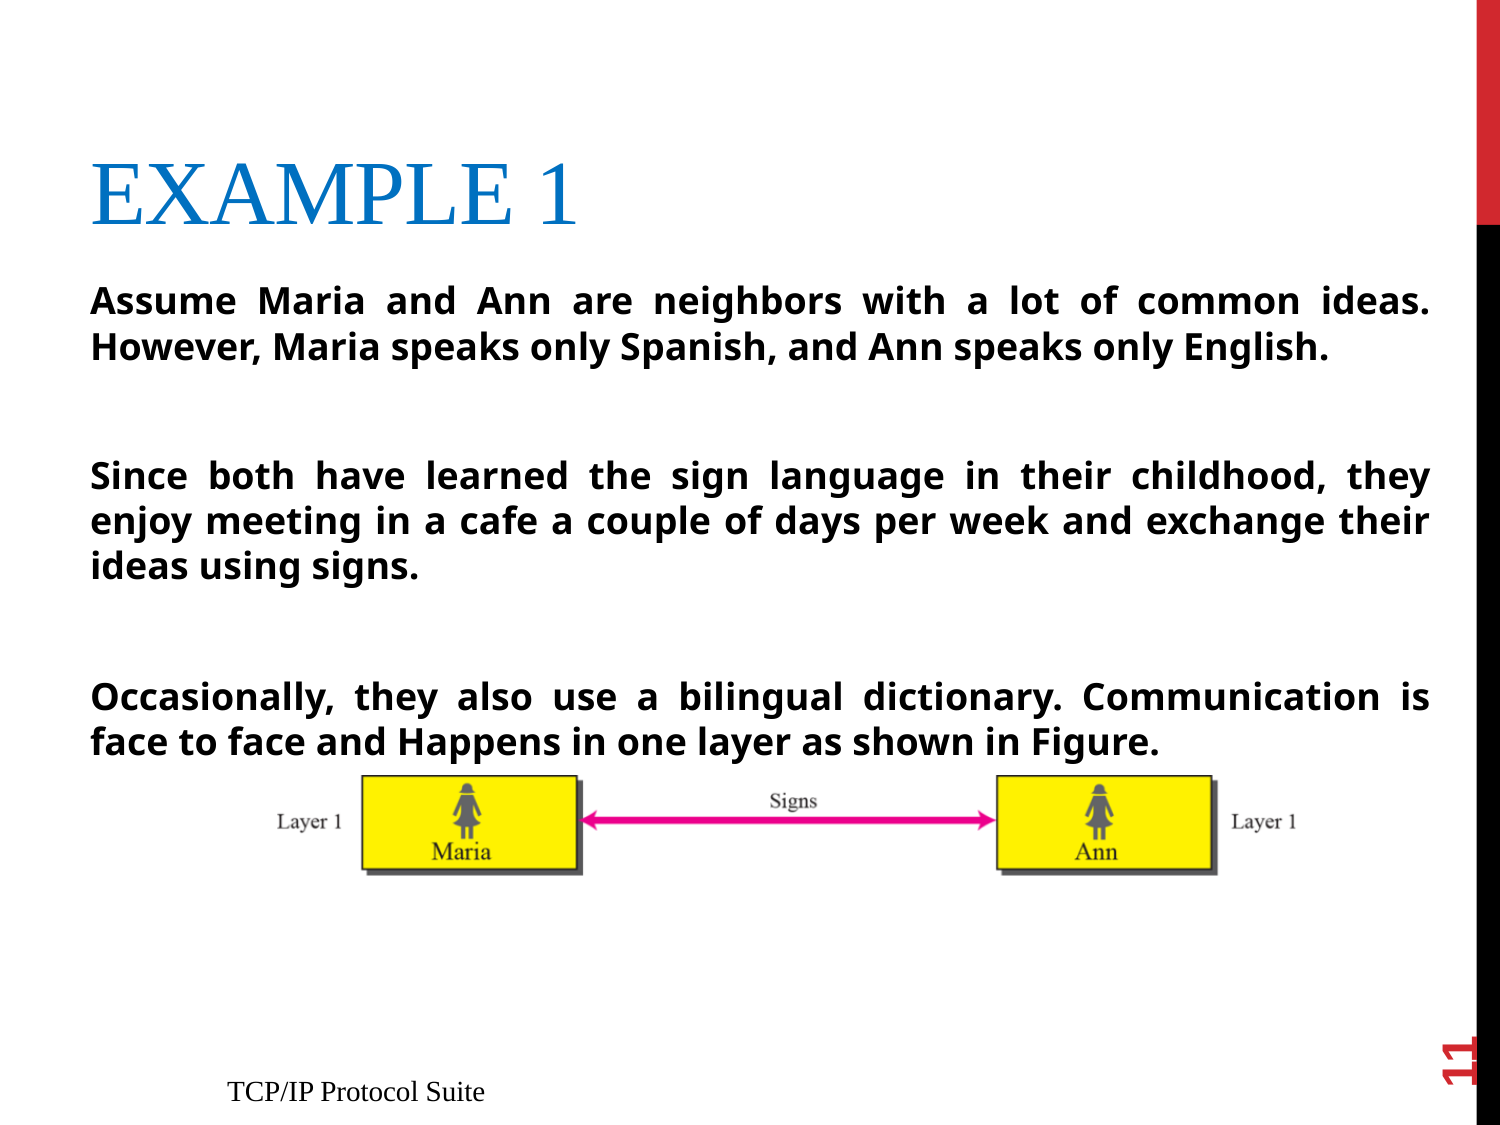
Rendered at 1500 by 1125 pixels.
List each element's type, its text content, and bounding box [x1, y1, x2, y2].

list Assume Maria and Ann are neighbors with a lot of common ideas. However, Maria speaks only Spanish, and Ann speaks only English. Since both have learned the sign language in their childhood, they enjoy meeting in a cafe a couple of days per week and exchange their ideas using signs. Occasionally, they also use a bilingual dictionary. Communication is face to face and Happens in one layer as shown in Figure. [75, 270, 1447, 752]
title Example 1 [75, 25, 1025, 250]
slide_number 11 [1427, 887, 1488, 1104]
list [276, 774, 1299, 877]
footer TCP/IP Protocol Suite [75, 1065, 638, 1112]
